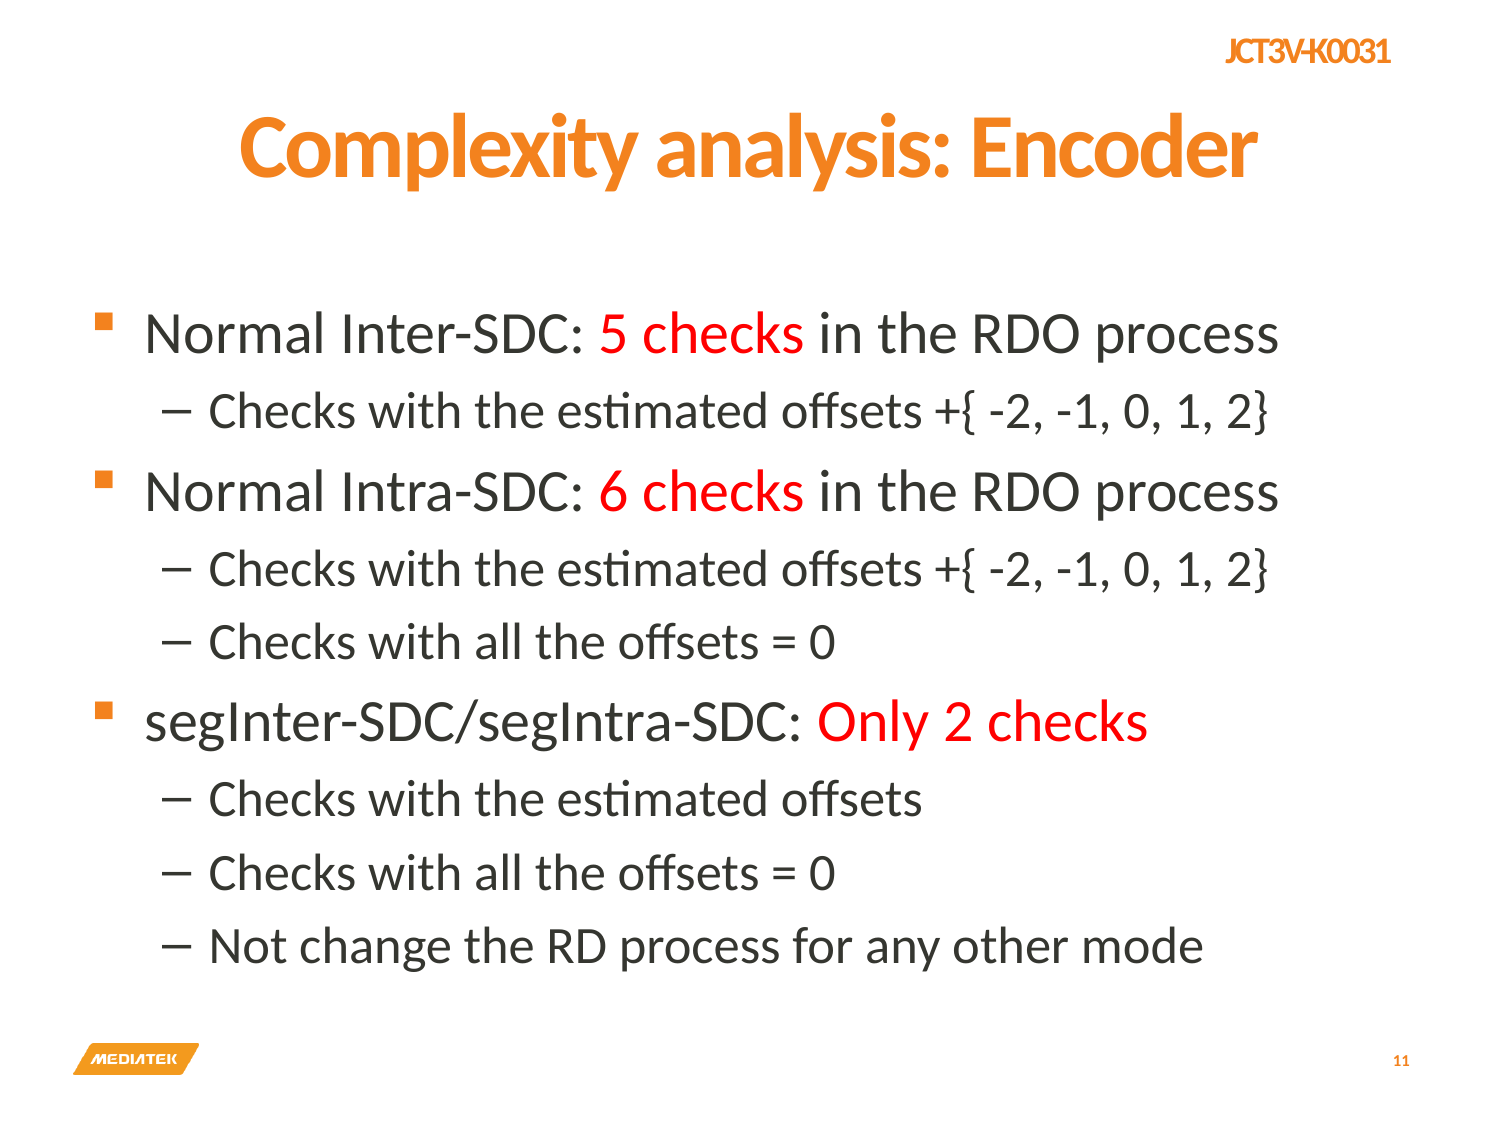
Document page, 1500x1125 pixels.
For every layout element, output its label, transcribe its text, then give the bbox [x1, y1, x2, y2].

slide_number 11 [1251, 1029, 1425, 1090]
list Normal Inter-SDC: 5 checks in the RDO process Checks with the estimated offsets +{ -2, -1, 0, 1, 2} Normal Intra-SDC: 6 checks in the RDO process Checks with the estimated offsets +{ -2, -1, 0, 1, 2} Checks with all the offsets = 0 segInter-SDC/segIntra-SDC: Only 2 checks Checks with the estimated offsets Checks with all the offsets = 0 Not change the RD process for any other mode [75, 286, 1425, 990]
title Complexity analysis: Encoder [75, 99, 1425, 286]
picture [73, 1043, 199, 1075]
